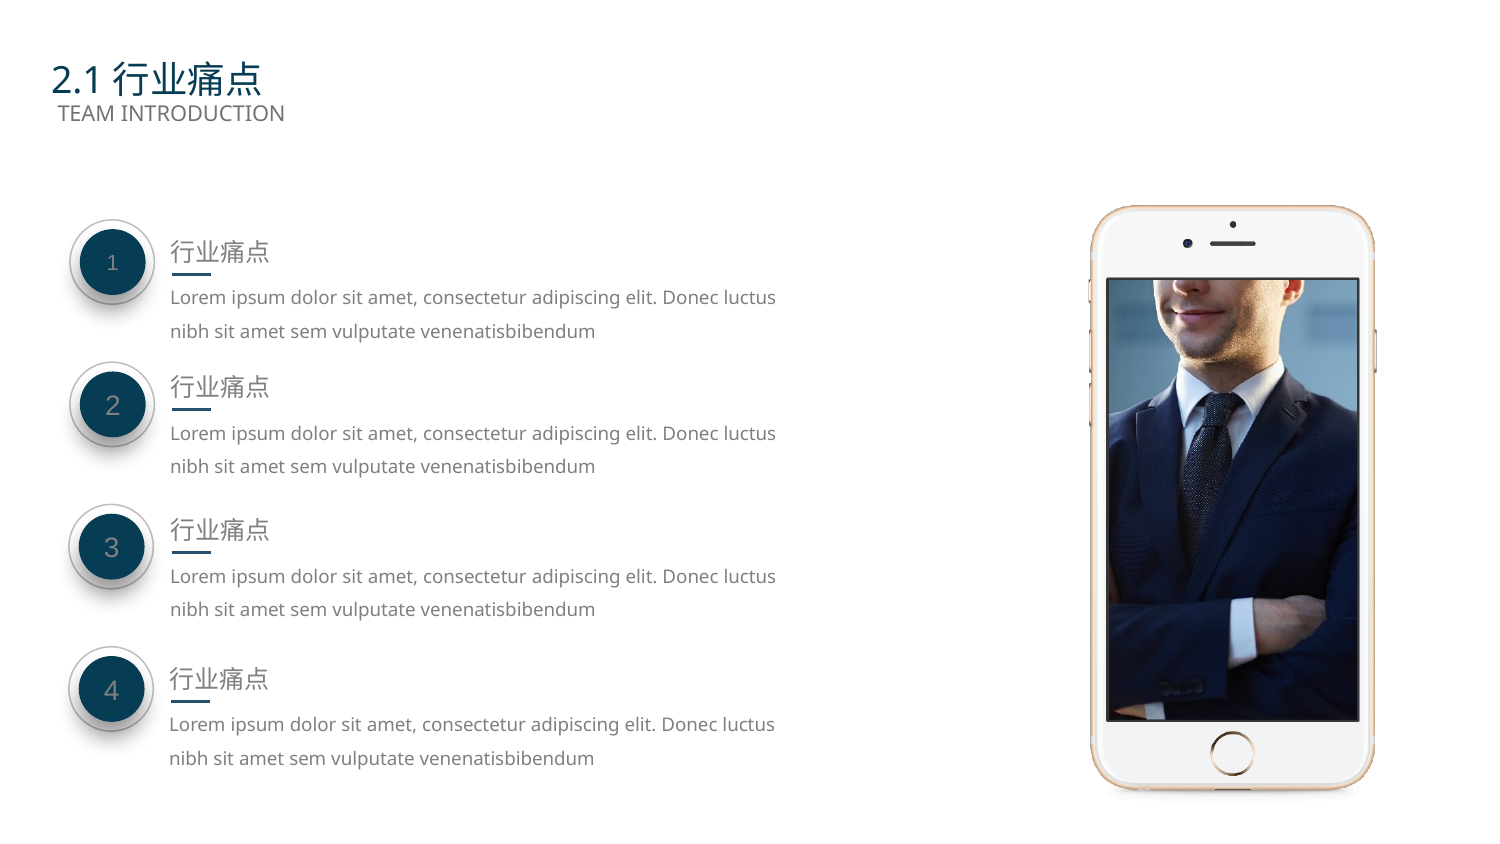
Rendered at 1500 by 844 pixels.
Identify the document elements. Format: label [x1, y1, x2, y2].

text_box [68, 504, 826, 626]
text_box [68, 646, 825, 775]
text_box [69, 362, 826, 483]
text_box [57, 44, 302, 134]
picture [1069, 181, 1396, 818]
text_box [69, 219, 826, 348]
